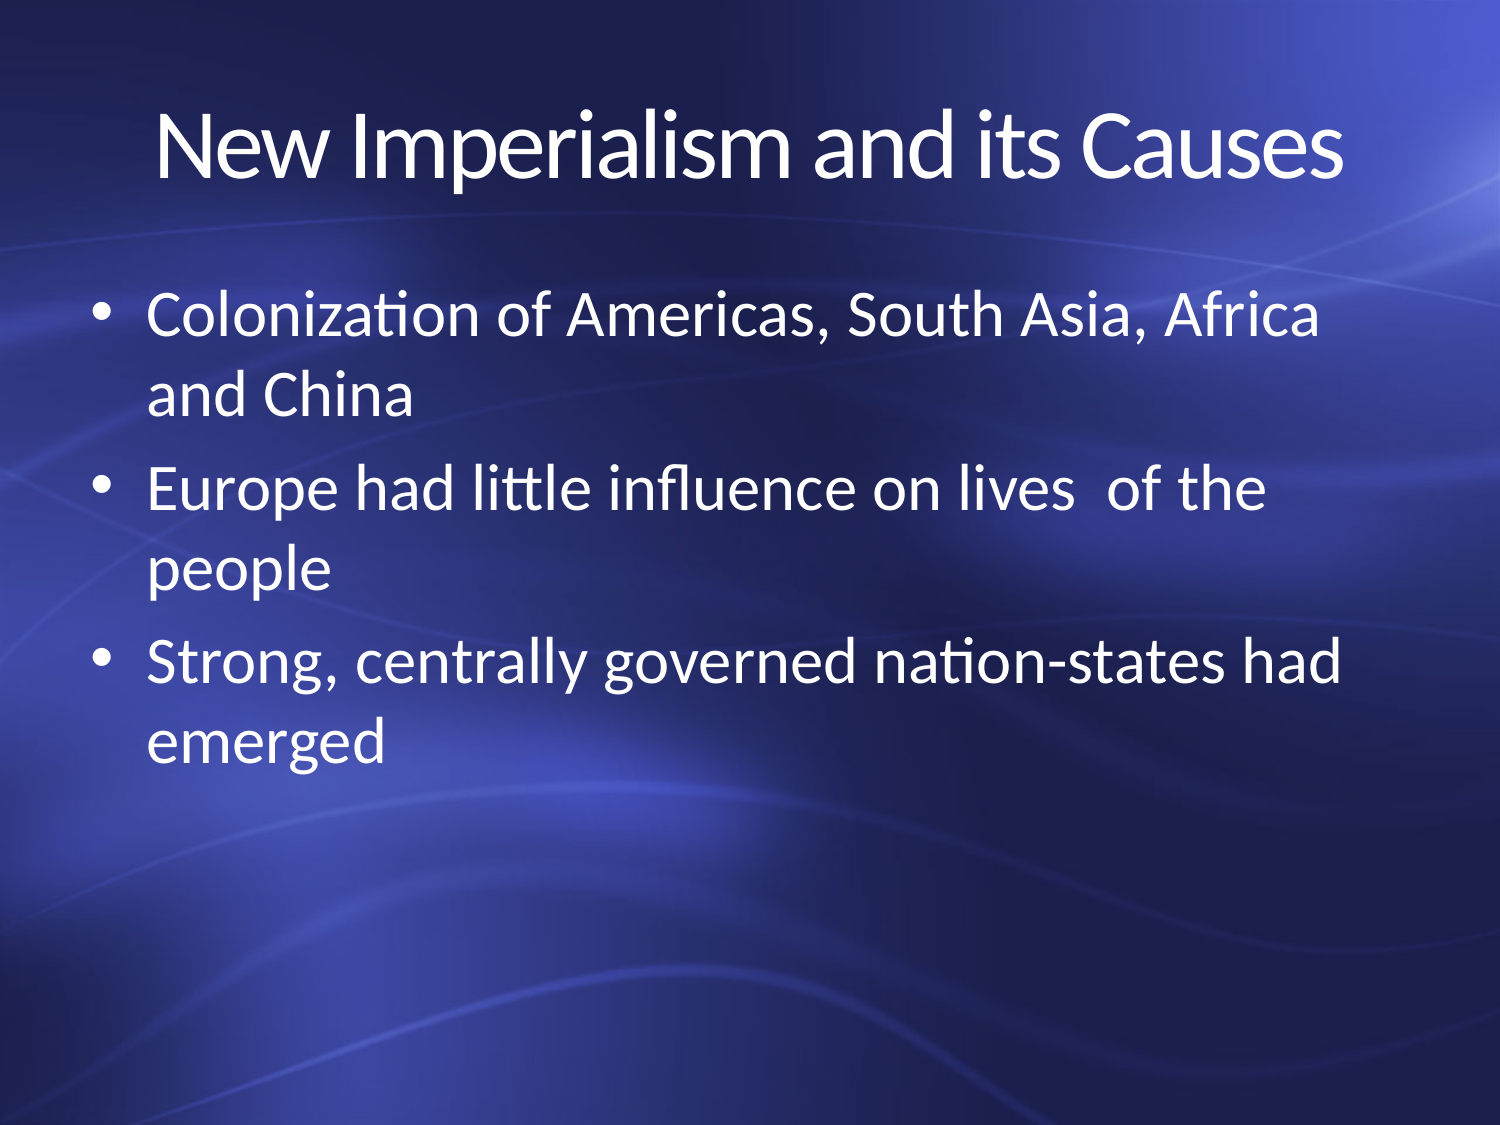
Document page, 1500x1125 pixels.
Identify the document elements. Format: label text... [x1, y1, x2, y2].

picture [0, 0, 1500, 1125]
list Colonization of Americas, South Asia, Africa and China Europe had little influence on lives of the people Strong, centrally governed nation-states had emerged [75, 262, 1425, 1005]
title New Imperialism and its Causes [75, 45, 1425, 233]
